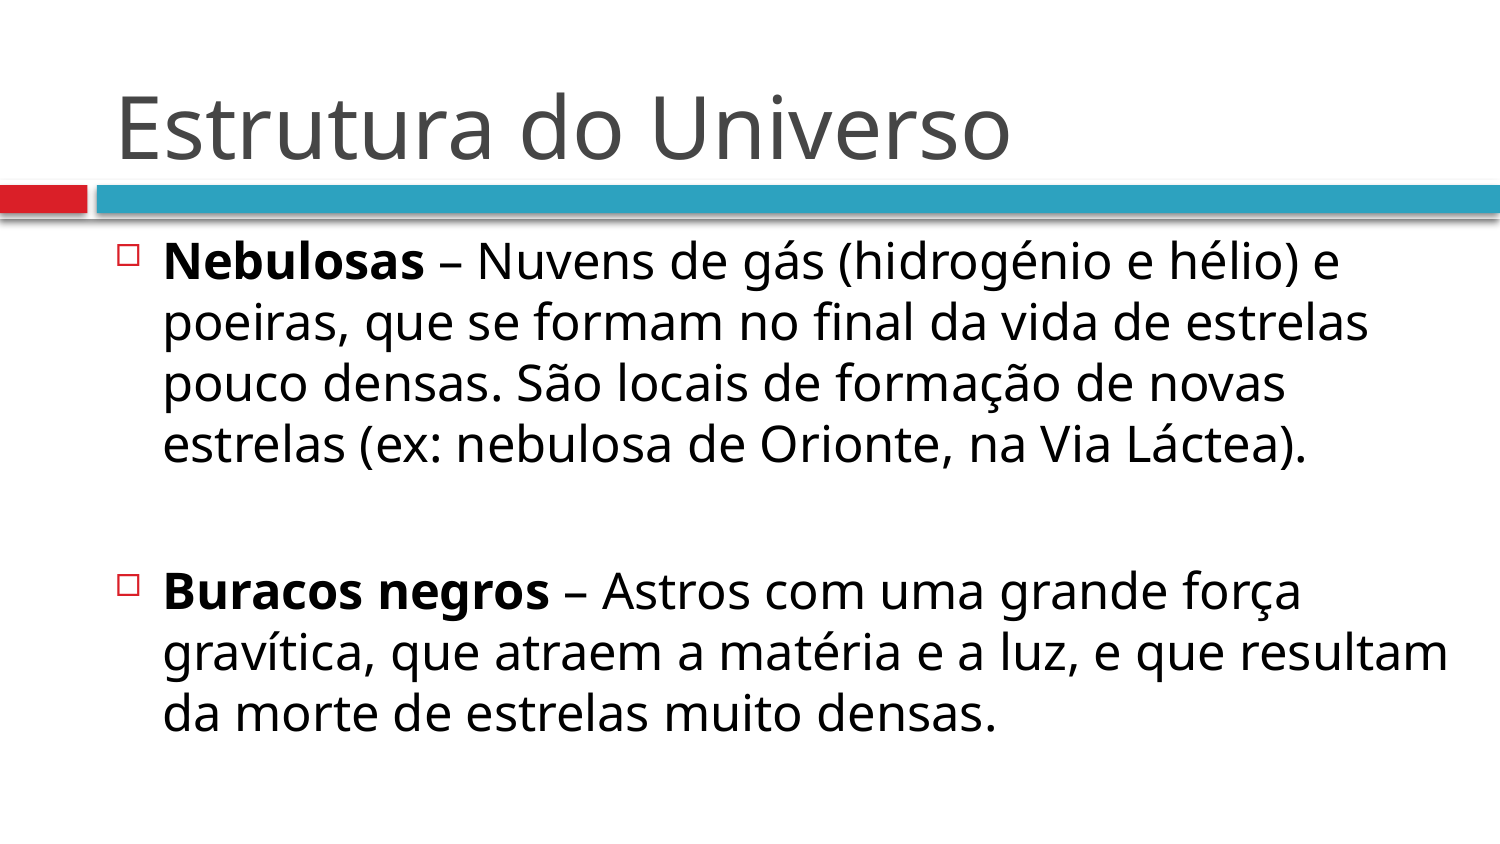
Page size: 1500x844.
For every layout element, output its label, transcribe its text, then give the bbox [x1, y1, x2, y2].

title Estrutura do Universo [99, 19, 1438, 185]
list Nebulosas – Nuvens de gás (hidrogénio e hélio) e poeiras, que se formam no final da vida de estrelas pouco densas. São locais de formação de novas estrelas (ex: nebulosa de Orionte, na Via Láctea). Buracos negros – Astros com uma grande força gravítica, que atraem a matéria e a luz, e que resultam da morte de estrelas muito densas. [99, 221, 1500, 760]
